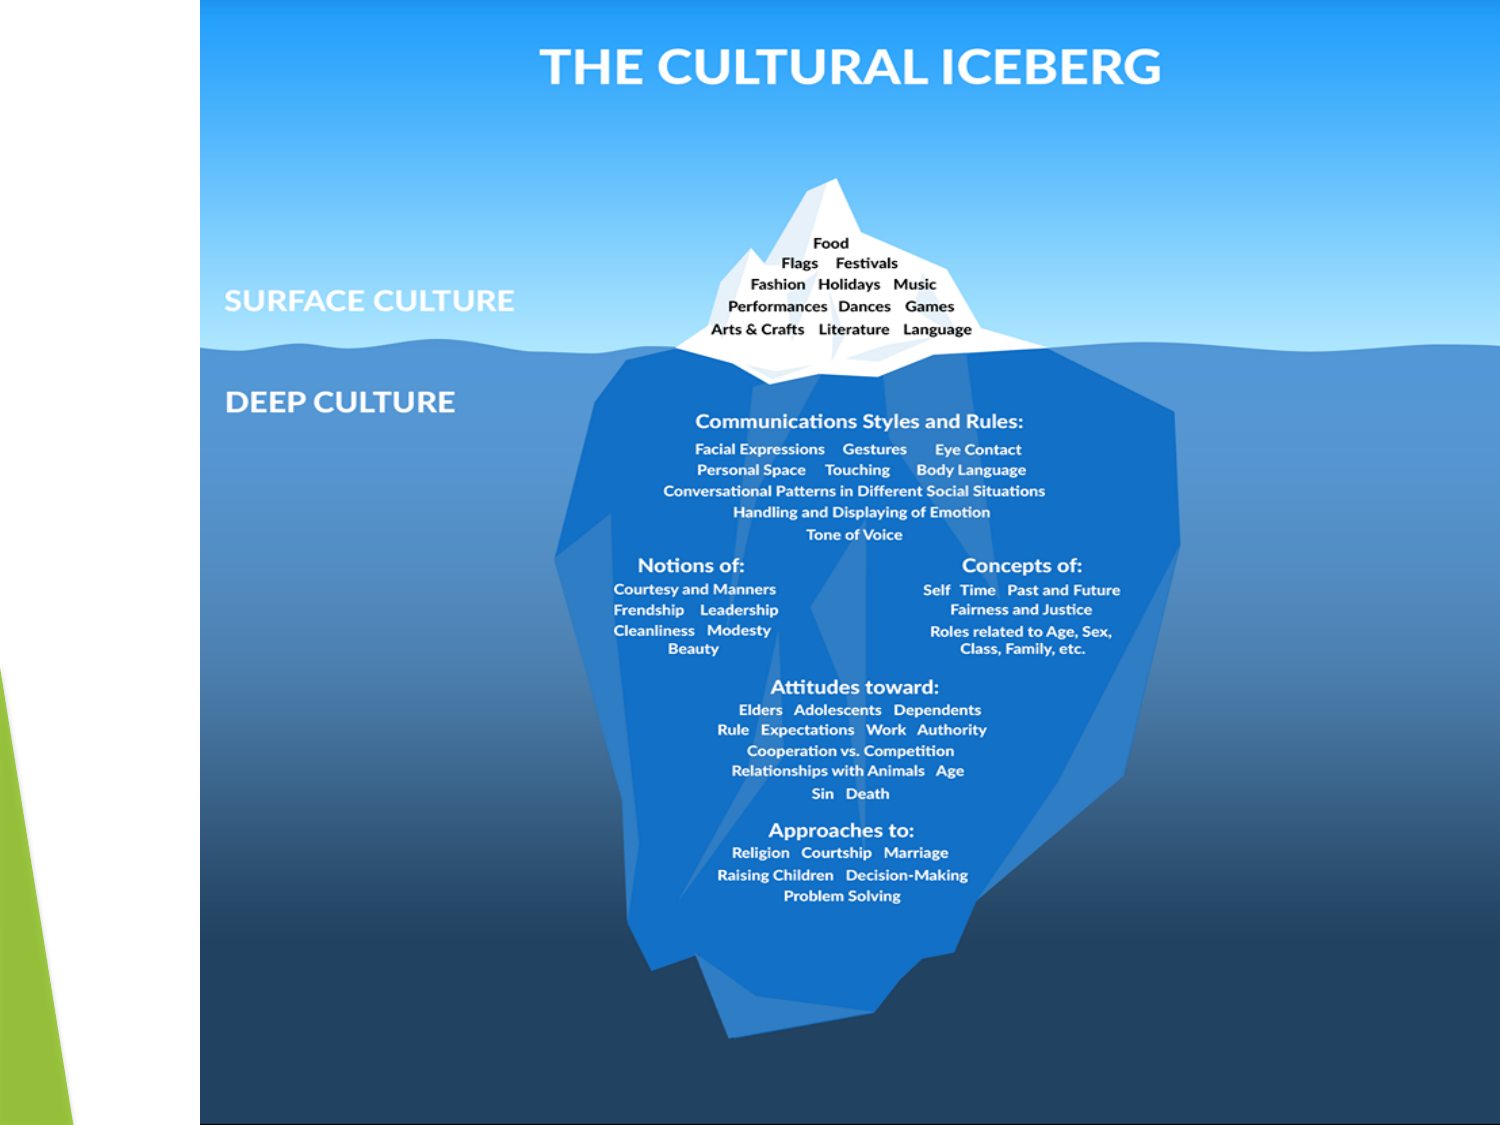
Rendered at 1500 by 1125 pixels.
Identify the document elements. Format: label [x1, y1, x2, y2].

text_box [199, 0, 1500, 1125]
